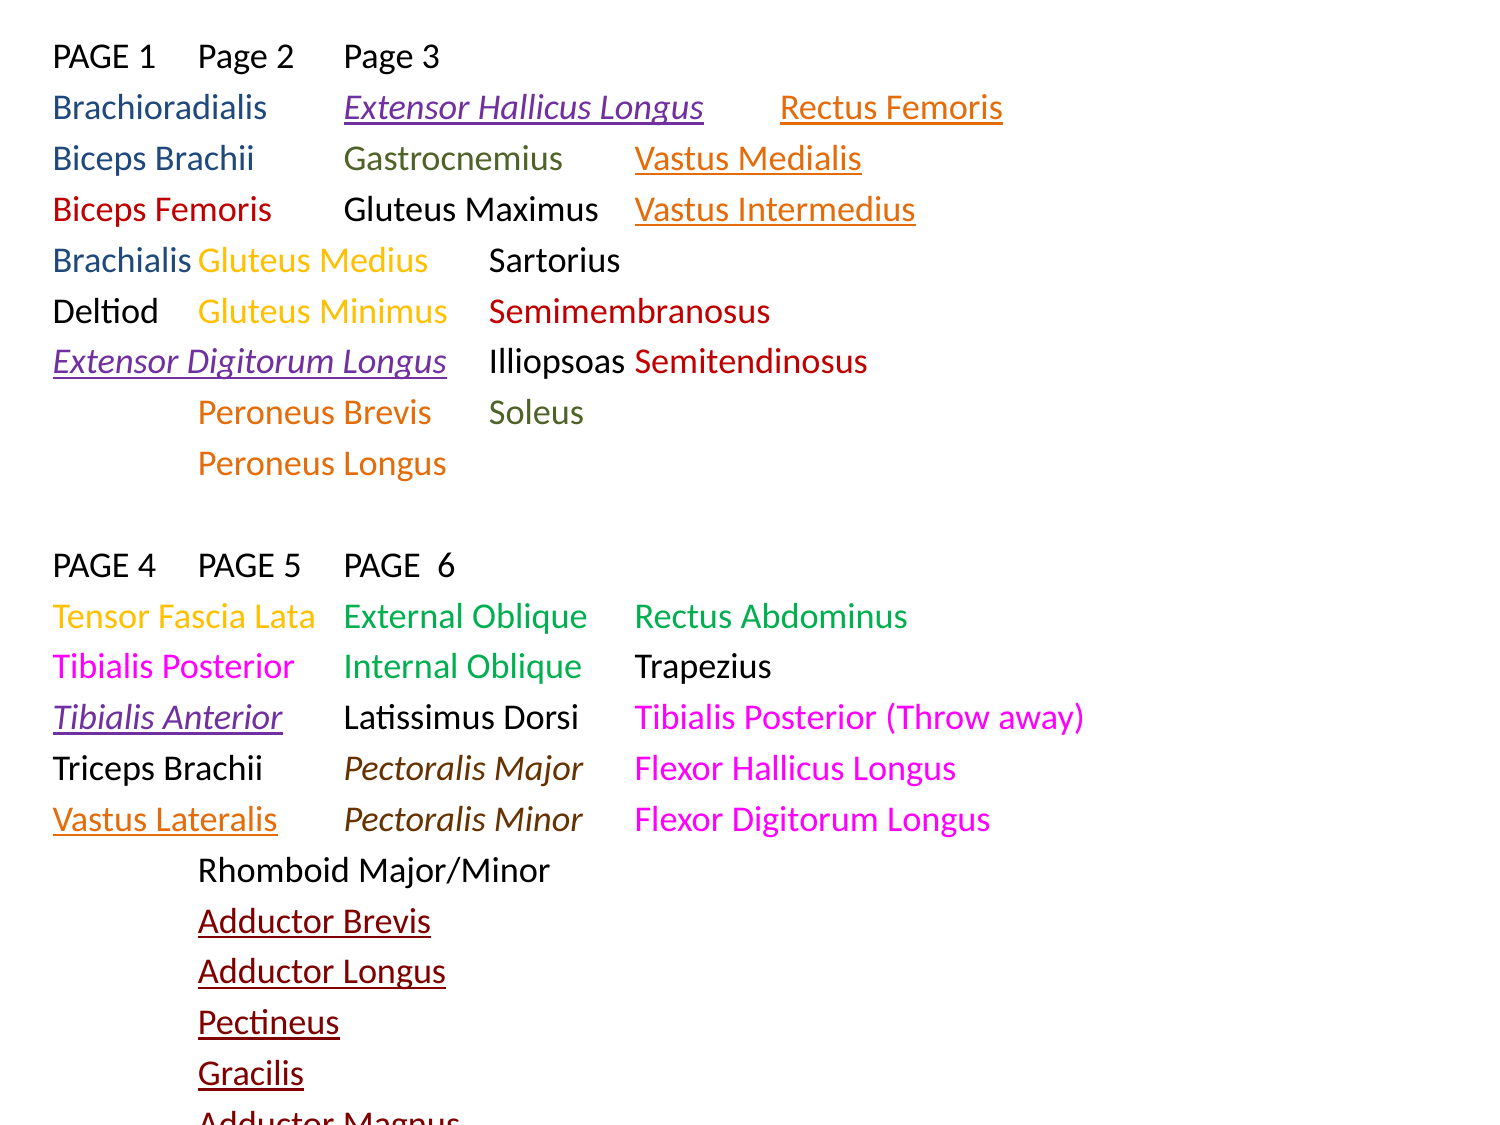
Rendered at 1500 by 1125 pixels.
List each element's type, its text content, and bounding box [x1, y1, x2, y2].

subtitle PAGE 1 Page 2 Page 3 Brachioradialis Extensor Hallicus Longus Rectus Femoris Biceps Brachii Gastrocnemius Vastus Medialis Biceps Femoris Gluteus Maximus Vastus Intermedius Brachialis Gluteus Medius Sartorius Deltiod Gluteus Minimus Semimembranosus Extensor Digitorum Longus Illiopsoas Semitendinosus Peroneus Brevis Soleus Peroneus Longus PAGE 4 PAGE 5 PAGE 6 Tensor Fascia Lata External Oblique Rectus Abdominus Tibialis Posterior Internal Oblique Trapezius Tibialis Anterior Latissimus Dorsi Tibialis Posterior (Throw away) Triceps Brachii Pectoralis Major Flexor Hallicus Longus Vastus Lateralis Pectoralis Minor Flexor Digitorum Longus Rhomboid Major/Minor Adductor Brevis Adductor Longus Pectineus Gracilis Adductor Magnus [37, 24, 1450, 1125]
